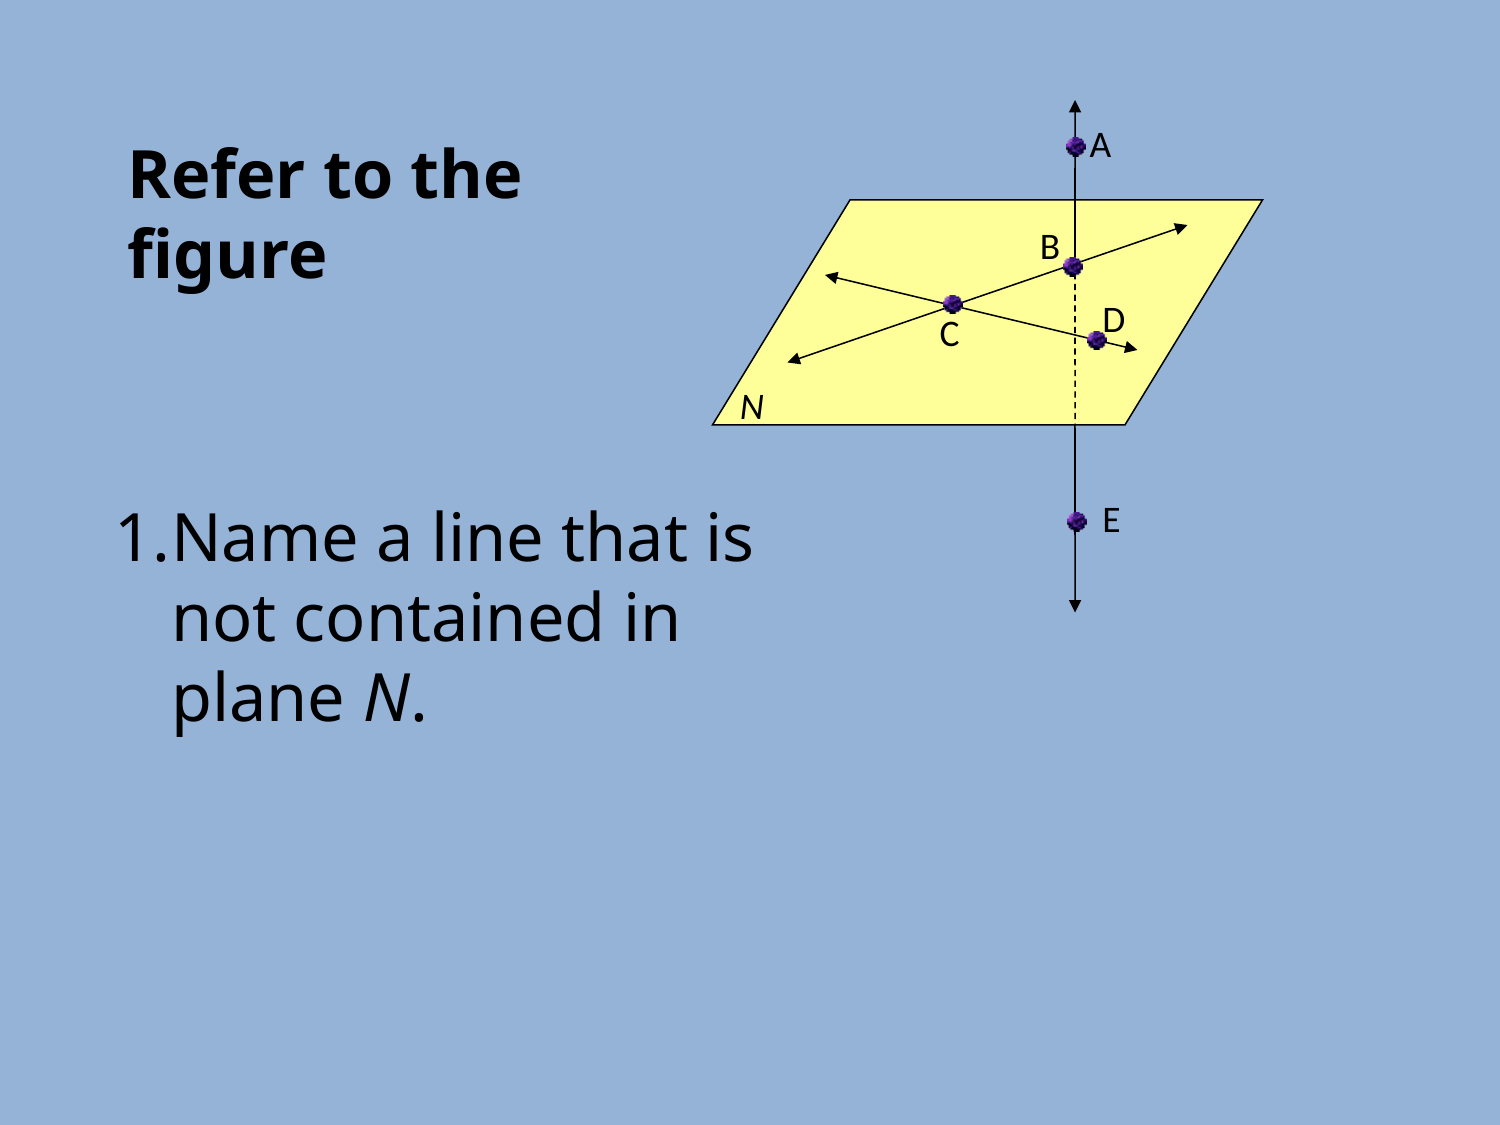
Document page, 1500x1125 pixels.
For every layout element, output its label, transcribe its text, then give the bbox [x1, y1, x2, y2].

picture [1087, 330, 1107, 351]
text_box B [1024, 214, 1113, 275]
text_box Name a line that is not contained in plane N. [99, 487, 775, 743]
text_box A [1074, 112, 1163, 173]
text_box [712, 406, 724, 425]
text_box D [1087, 287, 1175, 348]
text_box E [1087, 487, 1175, 548]
text_box [970, 199, 1263, 344]
text_box [1068, 541, 1082, 613]
picture [1066, 137, 1086, 157]
text_box [787, 315, 924, 365]
text_box [825, 271, 934, 301]
text_box [1113, 223, 1188, 251]
picture [943, 295, 963, 315]
text_box Refer to the figure [112, 124, 613, 300]
text_box [1068, 99, 1082, 113]
picture [1067, 512, 1087, 532]
text_box C [924, 301, 1013, 362]
text_box [1123, 348, 1138, 354]
picture [1062, 257, 1083, 277]
text_box [743, 199, 1172, 425]
text_box N [724, 374, 813, 435]
